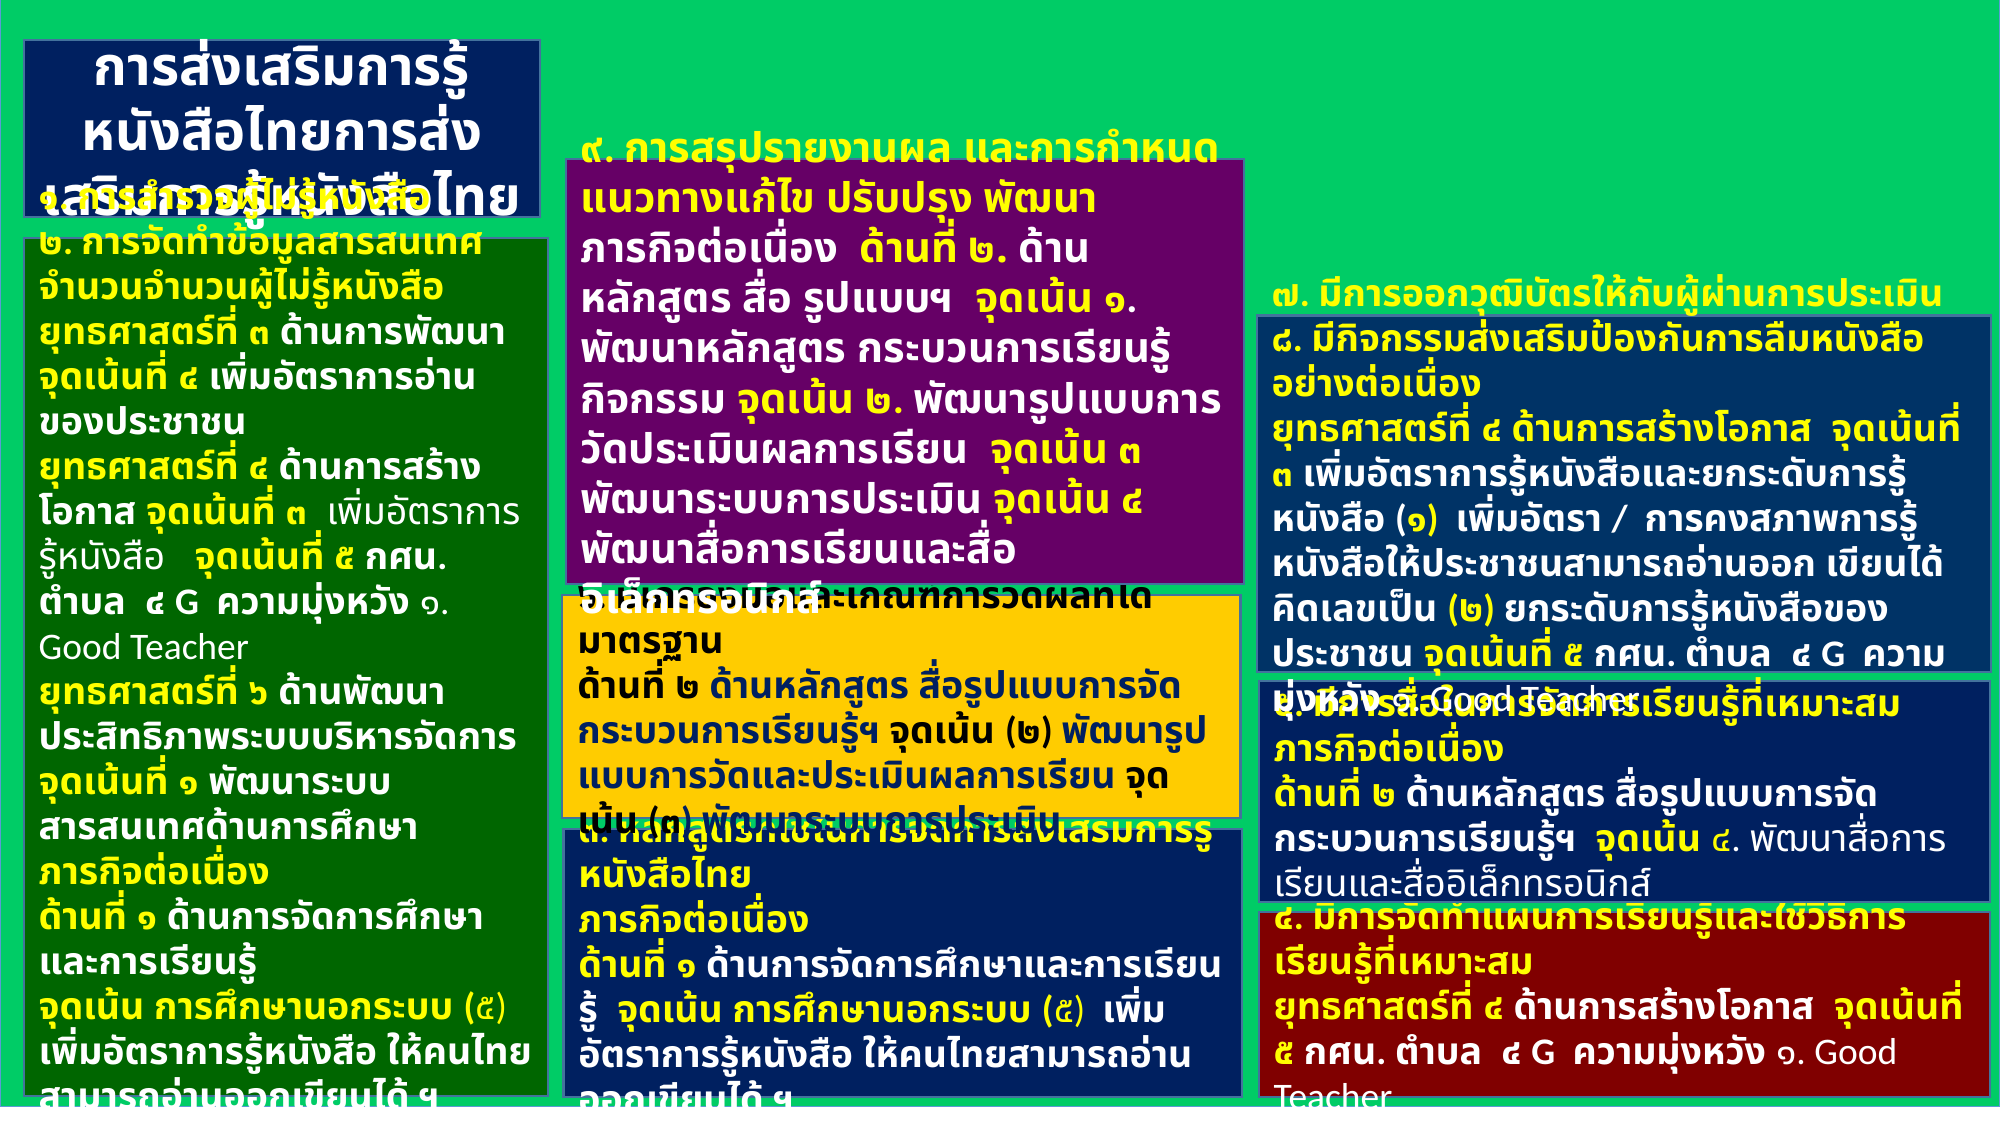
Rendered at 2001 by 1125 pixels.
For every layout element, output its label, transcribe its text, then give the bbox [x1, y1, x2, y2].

text_box ๑. การสำรวจผู้ไม่รู้หนังสือ ๒. การจัดทำข้อมูลสารสนเทศจำนวนจำนวนผู้ไม่รู้หนังสือ ยุทธศาสตร์ที่ ๓ ด้านการพัฒนา จุดเน้นที่ ๔ เพิ่มอัตราการอ่านของประชาชน ยุทธศาสตร์ที่ ๔ ด้านการสร้างโอกาส จุดเน้นที่ ๓ เพิ่มอัตราการรู้หนังสือ จุดเน้นที่ ๕ กศน. ตำบล ๔ G ความมุ่งหวัง ๑. Good Teacher ยุทธศาสตร์ที่ ๖ ด้านพัฒนาประสิทธิภาพระบบบริหารจัดการ จุดเน้นที่ ๑ พัฒนาระบบสารสนเทศด้านการศึกษา ภารกิจต่อเนื่อง ด้านที่ ๑ ด้านการจัดการศึกษาและการเรียนรู้ จุดเน้น การศึกษานอกระบบ (๕) เพิ่มอัตราการรู้หนังสือ ให้คนไทยสามารถอ่านออกเขียนได้ ฯ [23, 237, 549, 1097]
text_box ๓. หลักสูตรที่ใช้ในการจัดการส่งเสริมการรู้หนังสือไทย ภารกิจต่อเนื่อง ด้านที่ ๑ ด้านการจัดการศึกษาและการเรียนรู้ จุดเน้น การศึกษานอกระบบ (๕) เพิ่มอัตราการรู้หนังสือ ให้คนไทยสามารถอ่านออกเขียนได้ ฯ [562, 828, 1243, 1098]
text_box ๕. มีการสื่อในการจัดการเรียนรู้ที่เหมาะสม ภารกิจต่อเนื่อง ด้านที่ ๒ ด้านหลักสูตร สื่อรูปแบบการจัดกระบวนการเรียนรู้ฯ จุดเน้น ๔. พัฒนาสื่อการเรียนและสื่ออิเล็กทรอนิกส์ [1258, 680, 1991, 903]
text_box ๙. การสรุปรายงานผล และการกำหนดแนวทางแก้ไข ปรับปรุง พัฒนา ภารกิจต่อเนื่อง ด้านที่ ๒. ด้านหลักสูตร สื่อ รูปแบบฯ จุดเน้น ๑. พัฒนาหลักสูตร กระบวนการเรียนรู้กิจกรรม จุดเน้น ๒. พัฒนารูปแบบการวัดประเมินผลการเรียน จุดเน้น ๓ พัฒนาระบบการประเมิน จุดเน้น ๔ พัฒนาสื่อการเรียนและสื่ออิเล็กทรอนิกส์ [565, 158, 1245, 585]
text_box ๔. มีการจัดทำแผนการเรียนรู้และใช้วิธีการเรียนรู้ที่เหมาะสม ยุทธศาสตร์ที่ ๔ ด้านการสร้างโอกาส จุดเน้นที่ ๕ กศน. ตำบล ๔ G ความมุ่งหวัง ๑. Good Teacher [1258, 911, 1991, 1098]
text_box [0, 0, 2000, 1107]
text_box การส่งเสริมการรู้หนังสือไทยการส่งเสริมการรู้หนังสือไทย [23, 39, 541, 218]
text_box ๖. มีเครื่องมือและเกณฑ์การวัดผลที่ได้มาตรฐาน ด้านที่ ๒ ด้านหลักสูตร สื่อรูปแบบการจัดกระบวนการเรียนรู้ฯ จุดเน้น (๒) พัฒนารูปแบบการวัดและประเมินผลการเรียน จุดเน้น (๓) พัฒนาระบบการประเมิน [561, 594, 1242, 819]
text_box ๗. มีการออกวุฒิบัตรให้กับผู้ผ่านการประเมิน ๘. มีกิจกรรมส่งเสริมป้องกันการลืมหนังสืออย่างต่อเนื่อง ยุทธศาสตร์ที่ ๔ ด้านการสร้างโอกาส จุดเน้นที่ ๓ เพิ่มอัตราการรู้หนังสือและยกระดับการรู้หนังสือ (๑) เพิ่มอัตรา / การคงสภาพการรู้หนังสือให้ประชาชนสามารถอ่านออก เขียนได้ คิดเลขเป็น (๒) ยกระดับการรู้หนังสือของประชาชน จุดเน้นที่ ๕ กศน. ตำบล ๔ G ความมุ่งหวัง ๑. Good Teacher [1256, 314, 1992, 673]
